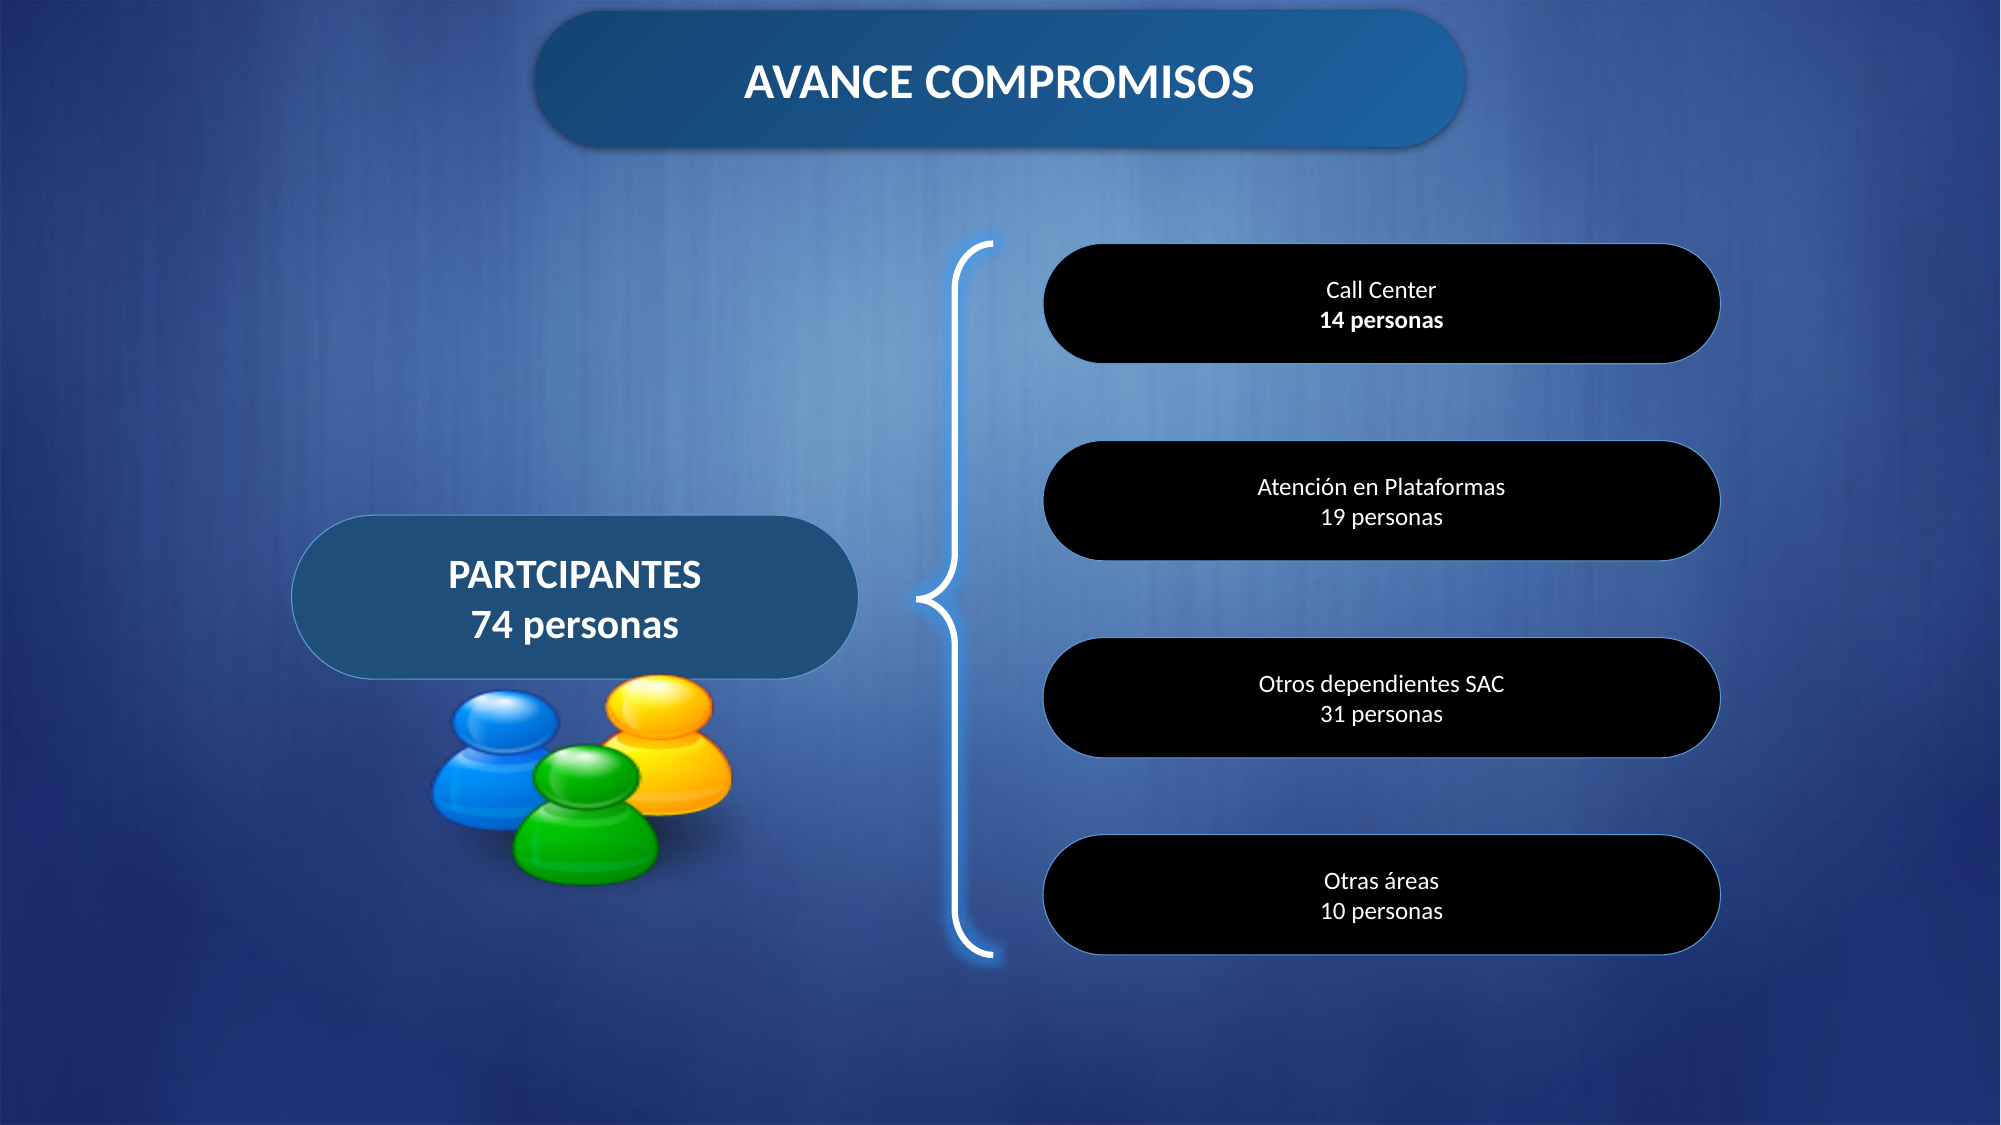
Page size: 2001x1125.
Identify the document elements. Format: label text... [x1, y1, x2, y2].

picture [0, 0, 2001, 1125]
text_box Otras áreas 10 personas [1042, 834, 1722, 956]
text_box [916, 243, 994, 956]
text_box Atención en Plataformas 19 personas [1042, 440, 1722, 562]
text_box PARTCIPANTES 74 personas [291, 514, 860, 680]
text_box AVANCE COMPROMISOS [535, 10, 1465, 147]
text_box Otros dependientes SAC 31 personas [1042, 637, 1722, 759]
text_box Call Center 14 personas [1042, 242, 1722, 365]
